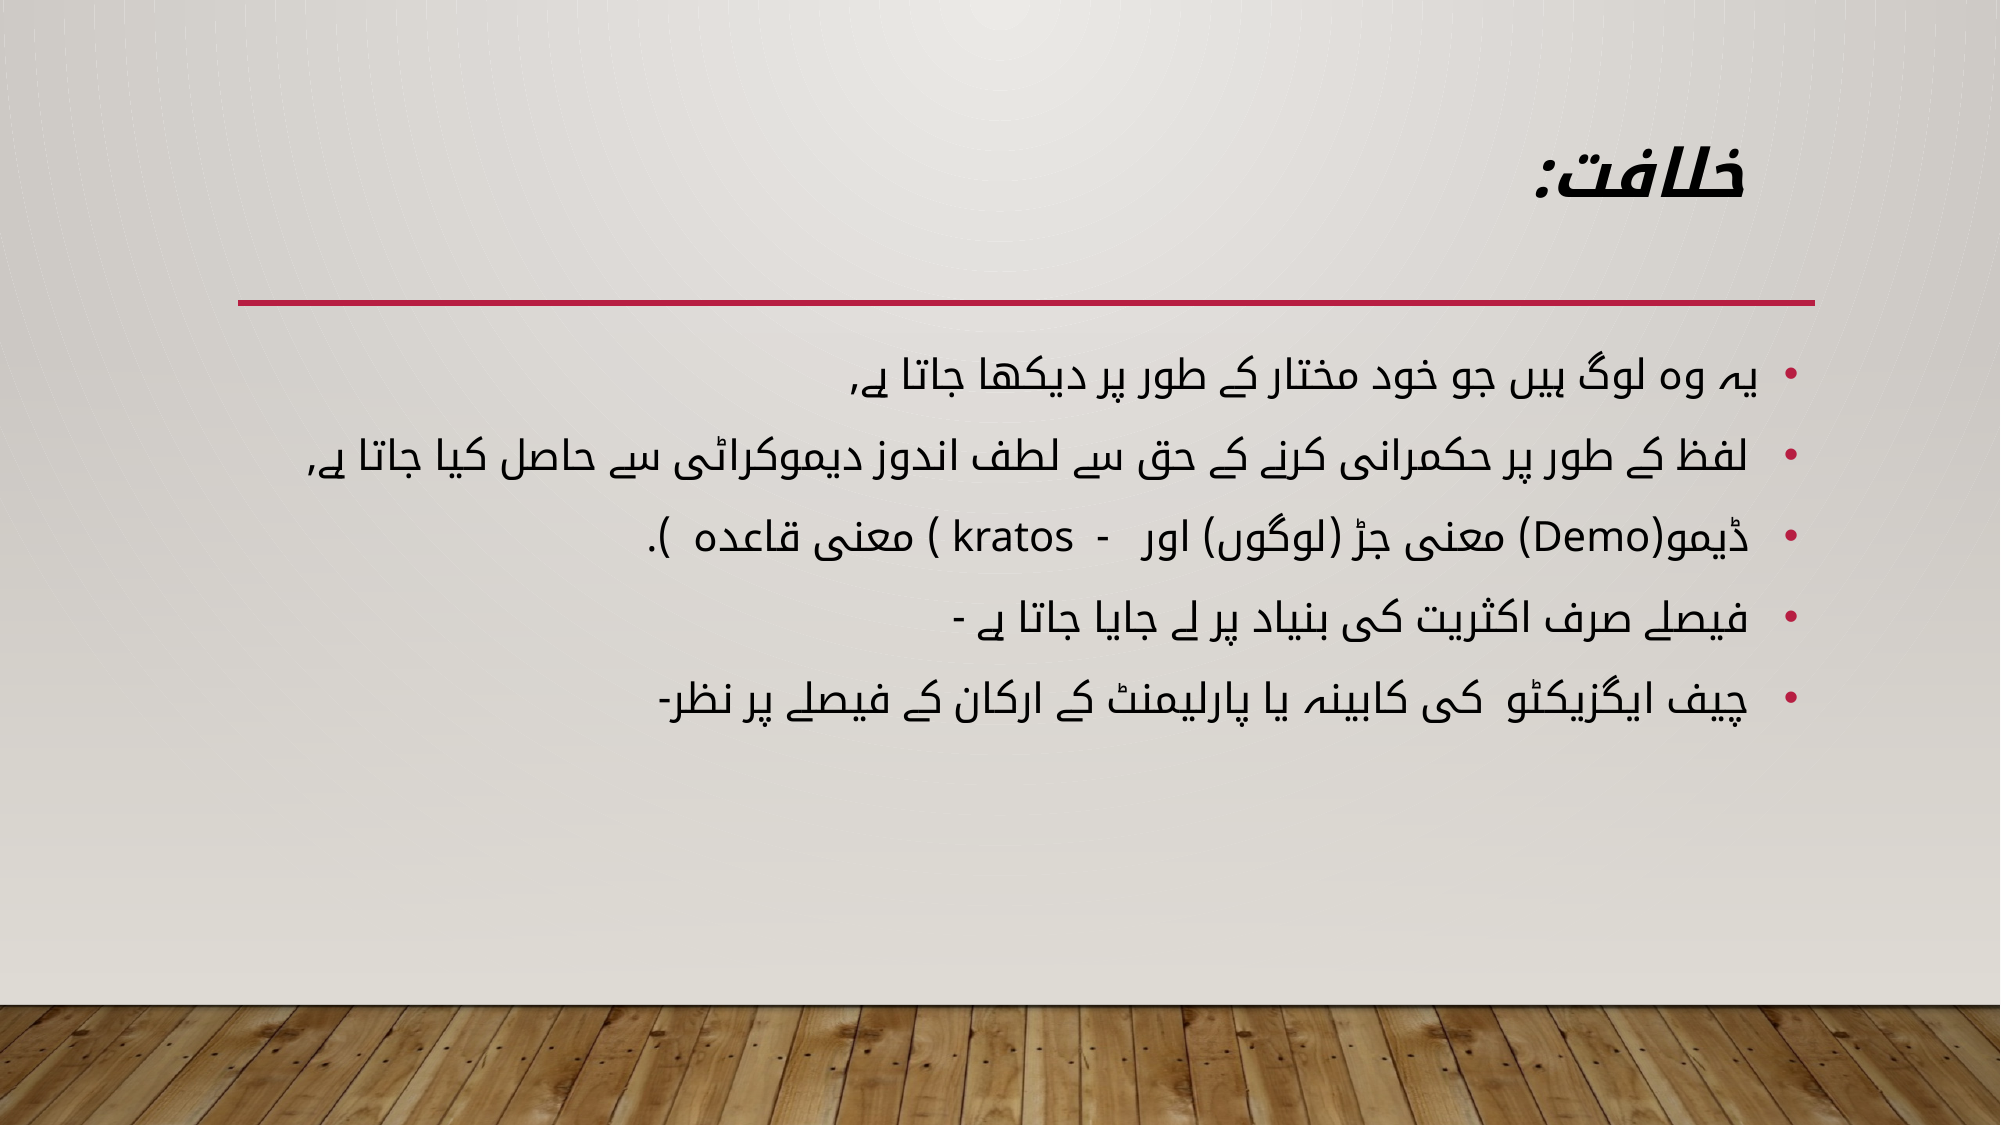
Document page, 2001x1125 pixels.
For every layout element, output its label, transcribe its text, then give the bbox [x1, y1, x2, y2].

list یہ وہ لوگ ہیں جو خود مختار کے طور پر دیکھا جاتا ہے, لفظ کے طور پر حکمرانی کرنے کے حق سے لطف اندوز دیموکراٹی سے حاصل کیا جاتا ہے, ڈیمو(Demo) معنی جڑ (لوگوں) اور - kratos ) معنی قاعدہ ). فیصلے صرف اکثریت کی بنیاد پر لے جایا جاتا ہے - چیف ایگزیکٹو کی کابینہ یا پارلیمنٹ کے ارکان کے فیصلے پر نظر- [238, 330, 1814, 897]
title خلافت: [238, 131, 1814, 305]
picture [0, 1005, 2000, 1125]
